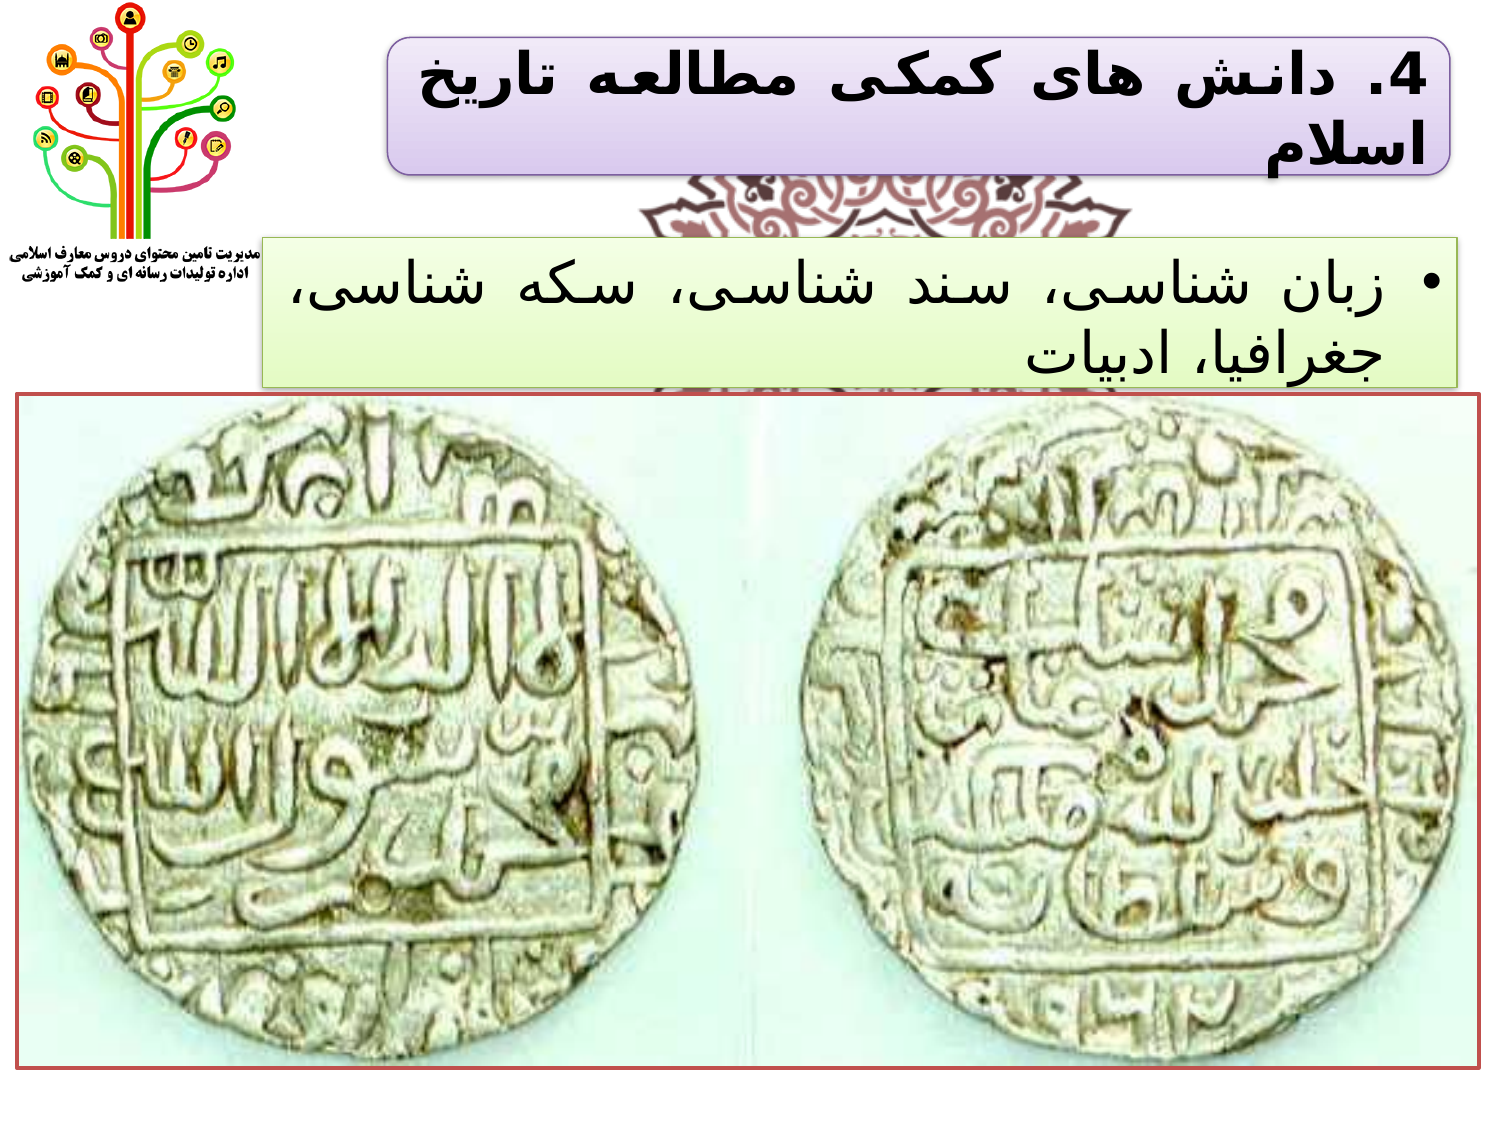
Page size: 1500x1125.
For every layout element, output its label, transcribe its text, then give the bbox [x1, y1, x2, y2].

list زبان شناسی، سند شناسی، سکه شناسی، جغرافیا، ادبیات [1174, 237, 1458, 388]
text_box 4. دانش های کمکی مطالعه تاریخ اسلام [386, 36, 594, 176]
picture [18, 28, 1477, 1066]
list زبان شناسی، سند شناسی، سکه شناسی، جغرافیا، ادبیات [262, 237, 594, 388]
text_box 4. دانش های کمکی مطالعه تاریخ اسلام [1174, 36, 1451, 176]
picture [0, 0, 269, 288]
